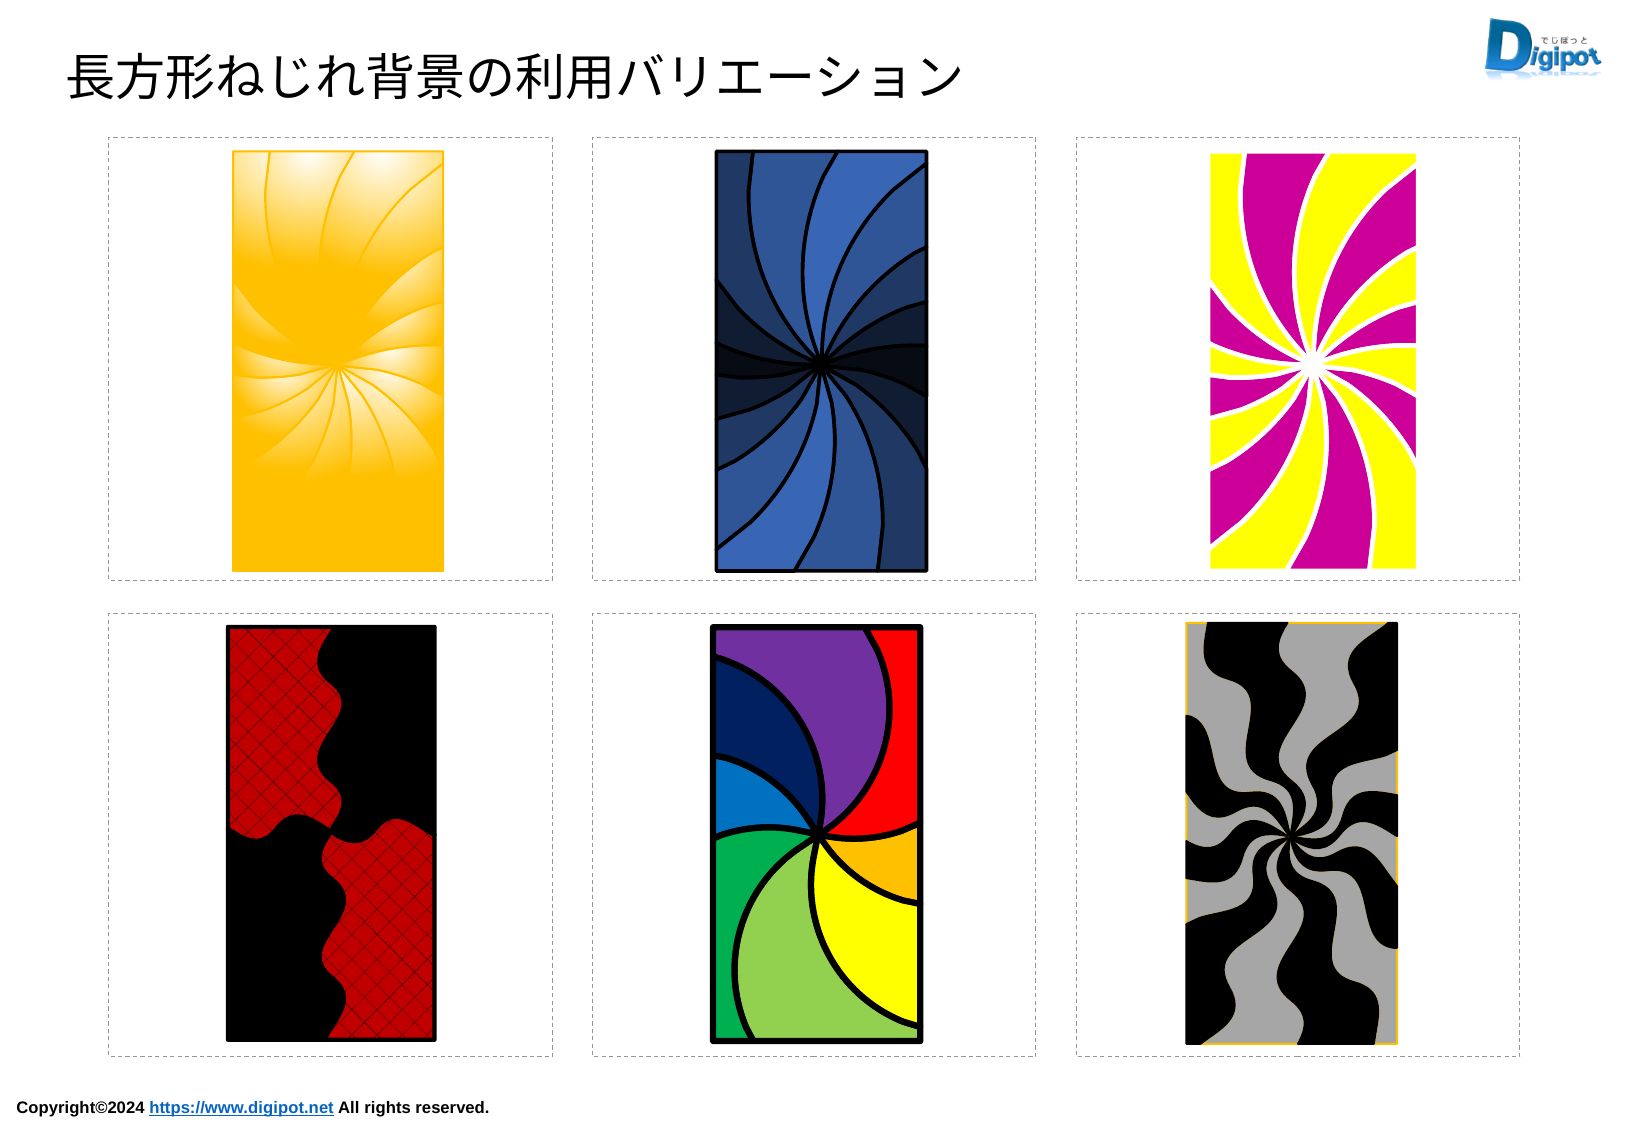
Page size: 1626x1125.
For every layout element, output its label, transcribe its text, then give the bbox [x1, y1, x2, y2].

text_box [712, 627, 921, 1041]
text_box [233, 151, 444, 571]
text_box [1208, 151, 1419, 571]
text_box 長方形ねじれ背景の利用バリエーション [50, 38, 980, 113]
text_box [716, 151, 927, 571]
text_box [227, 626, 435, 1040]
picture [1485, 18, 1602, 82]
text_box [1186, 622, 1398, 1044]
